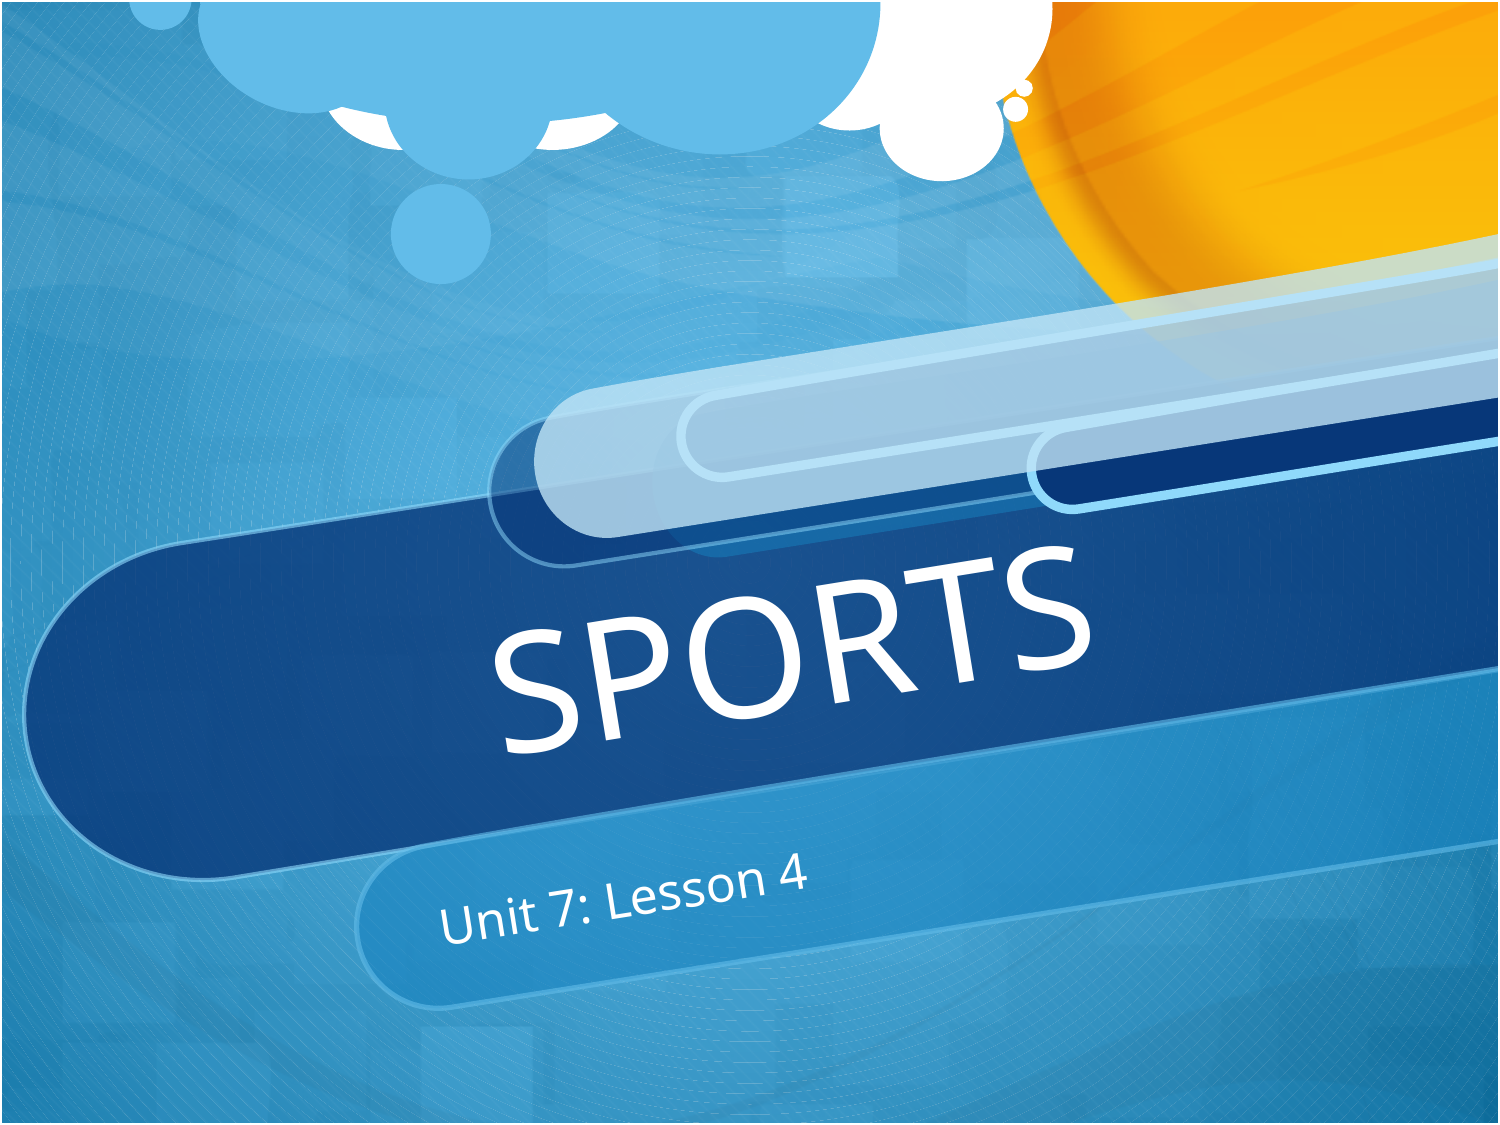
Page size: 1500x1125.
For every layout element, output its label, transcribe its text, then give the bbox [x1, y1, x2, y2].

title SPORTS [154, 387, 1420, 849]
picture [2, 2, 1498, 1123]
subtitle Unit 7: Lesson 4 [413, 690, 1474, 1003]
picture [360, 673, 1498, 1005]
